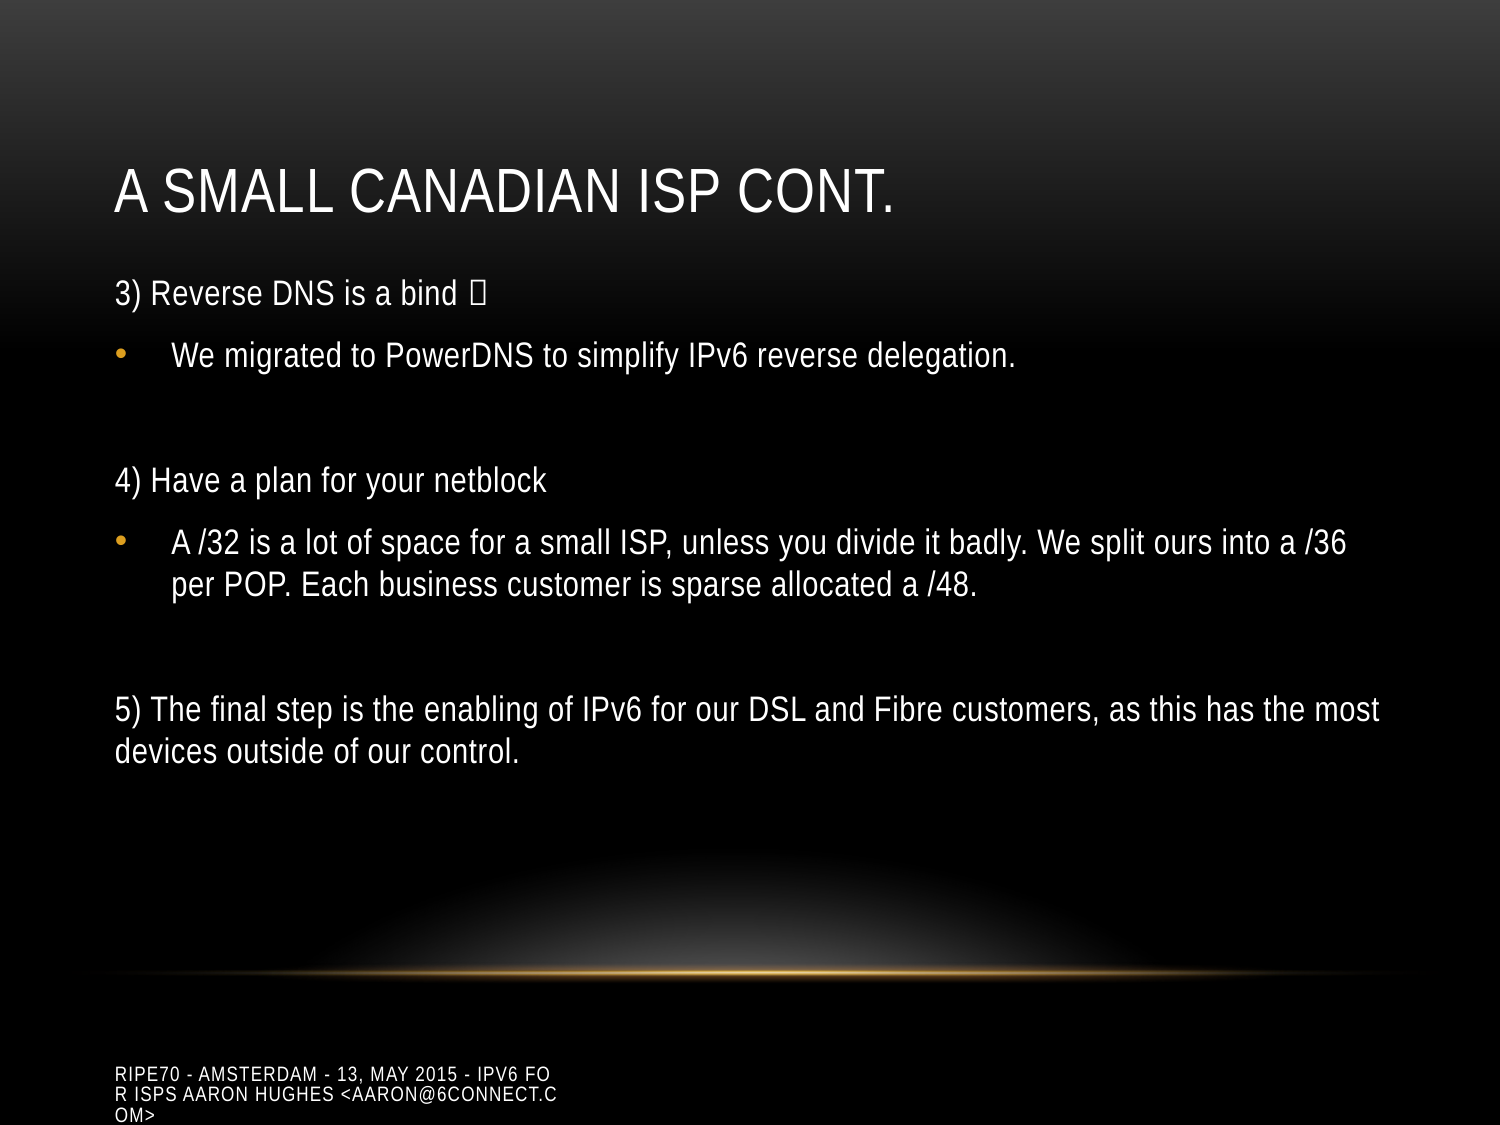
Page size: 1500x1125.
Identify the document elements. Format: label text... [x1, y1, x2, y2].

title A small Canadian isp cont. [99, 45, 1400, 233]
footer RIPE70 - Amsterdam - 13, May 2015 - IPv6 for ISPs Aaron Hughes <aaron@6connect.com> [99, 1042, 575, 1103]
picture [0, 0, 1500, 1125]
list 3) Reverse DNS is a bind  We migrated to PowerDNS to simplify IPv6 reverse delegation. 4) Have a plan for your netblock A /32 is a lot of space for a small ISP, unless you divide it badly. We split ours into a /36 per POP. Each business customer is sparse allocated a /48. 5) The final step is the enabling of IPv6 for our DSL and Fibre customers, as this has the most devices outside of our control. [99, 262, 1400, 938]
